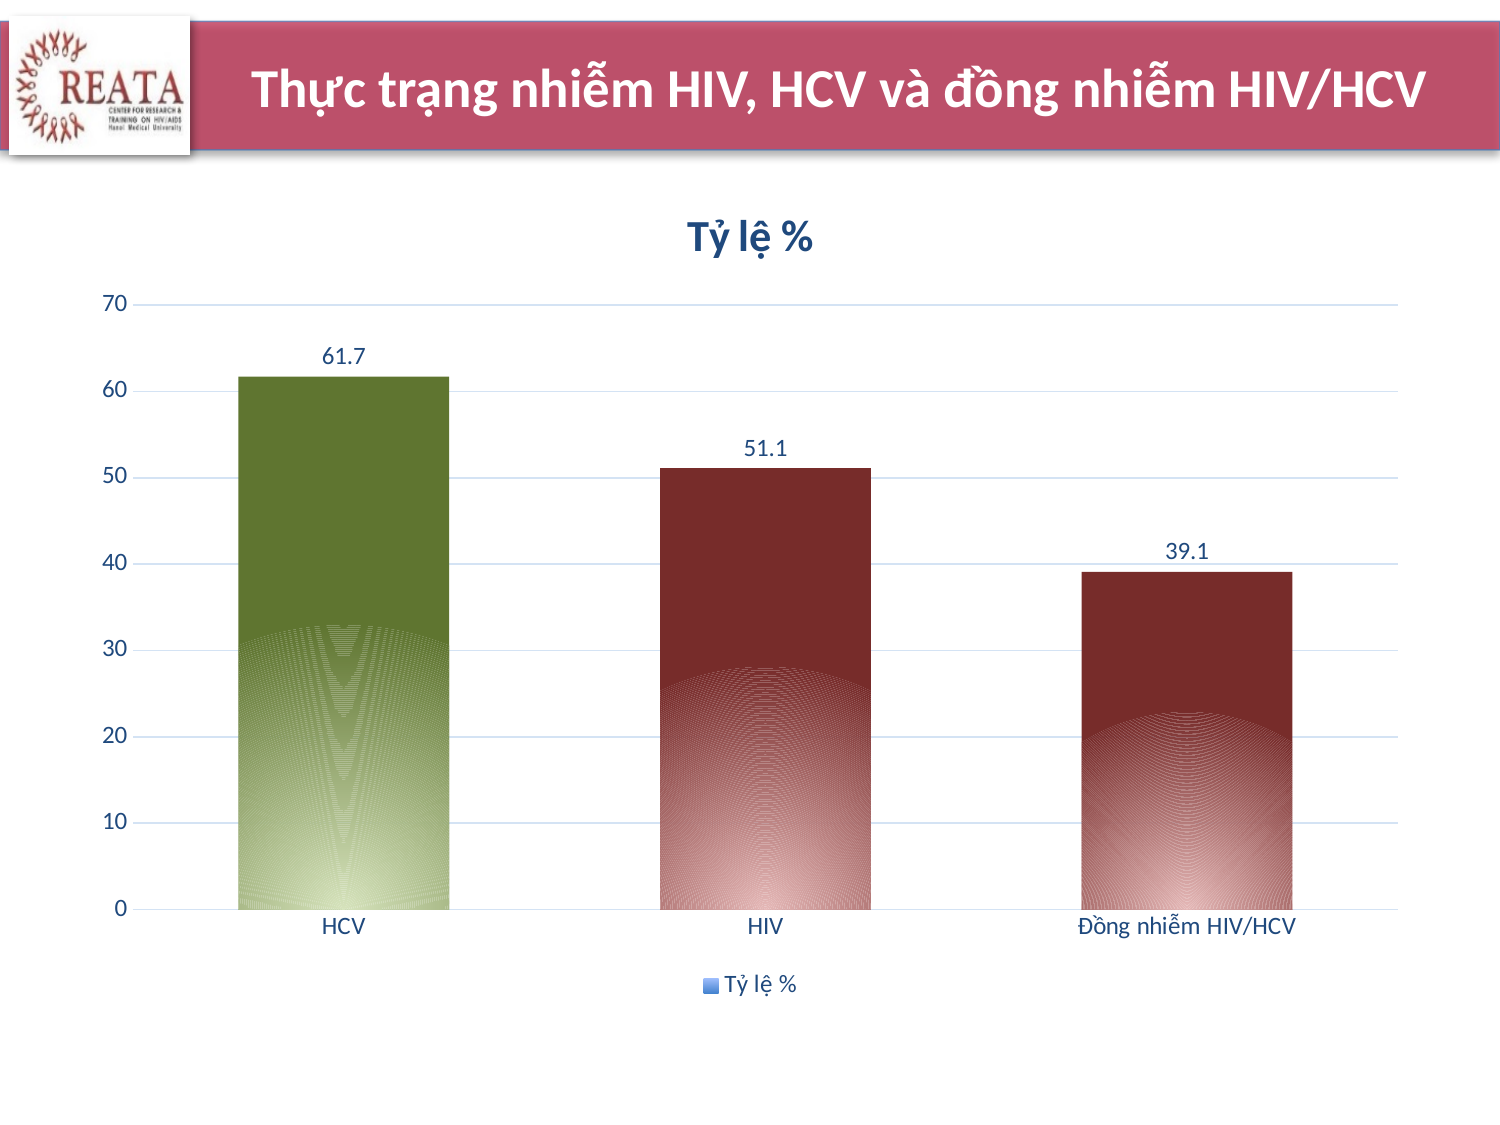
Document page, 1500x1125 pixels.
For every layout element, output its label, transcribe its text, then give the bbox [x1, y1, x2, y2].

title Thực trạng nhiễm HIV, HCV và đồng nhiễm HIV/HCV [204, 37, 1475, 135]
picture [9, 16, 190, 155]
chart [74, 180, 1426, 1006]
